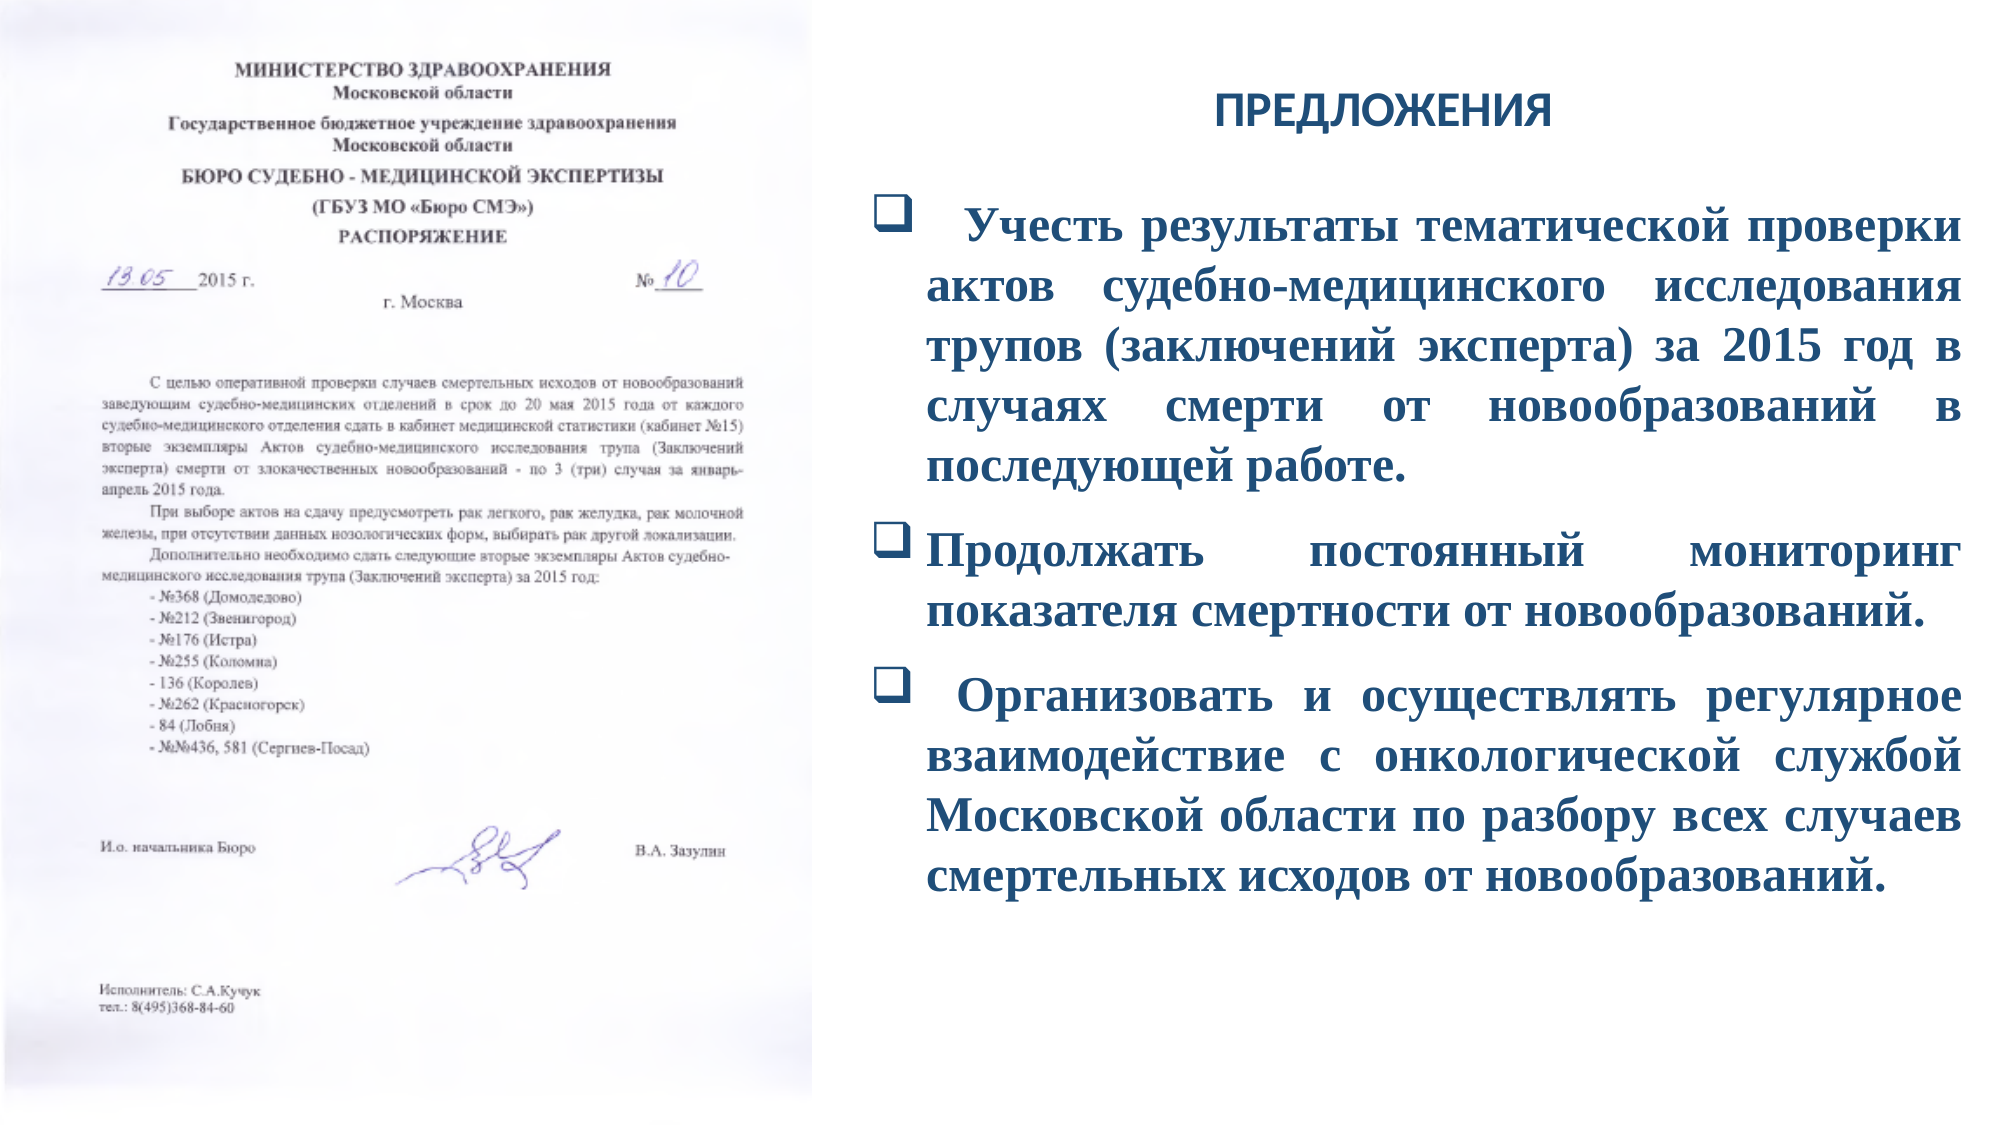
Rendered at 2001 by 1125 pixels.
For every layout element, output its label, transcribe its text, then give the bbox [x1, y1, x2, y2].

picture [0, 0, 812, 1125]
text_box ПРЕДЛОЖЕНИЯ [969, 30, 1799, 182]
text_box Учесть результаты тематической проверки актов судебно-медицинского исследования трупов (заключений эксперта) за 2015 год в случаях смерти от новообразований в последующей работе. Продолжать постоянный мониторинг показателя смертности от новообразований. Организовать и осуществлять регулярное взаимодействие с онкологической службой Московской области по разбору всех случаев смертельных исходов от новообразований. [855, 181, 1978, 1122]
